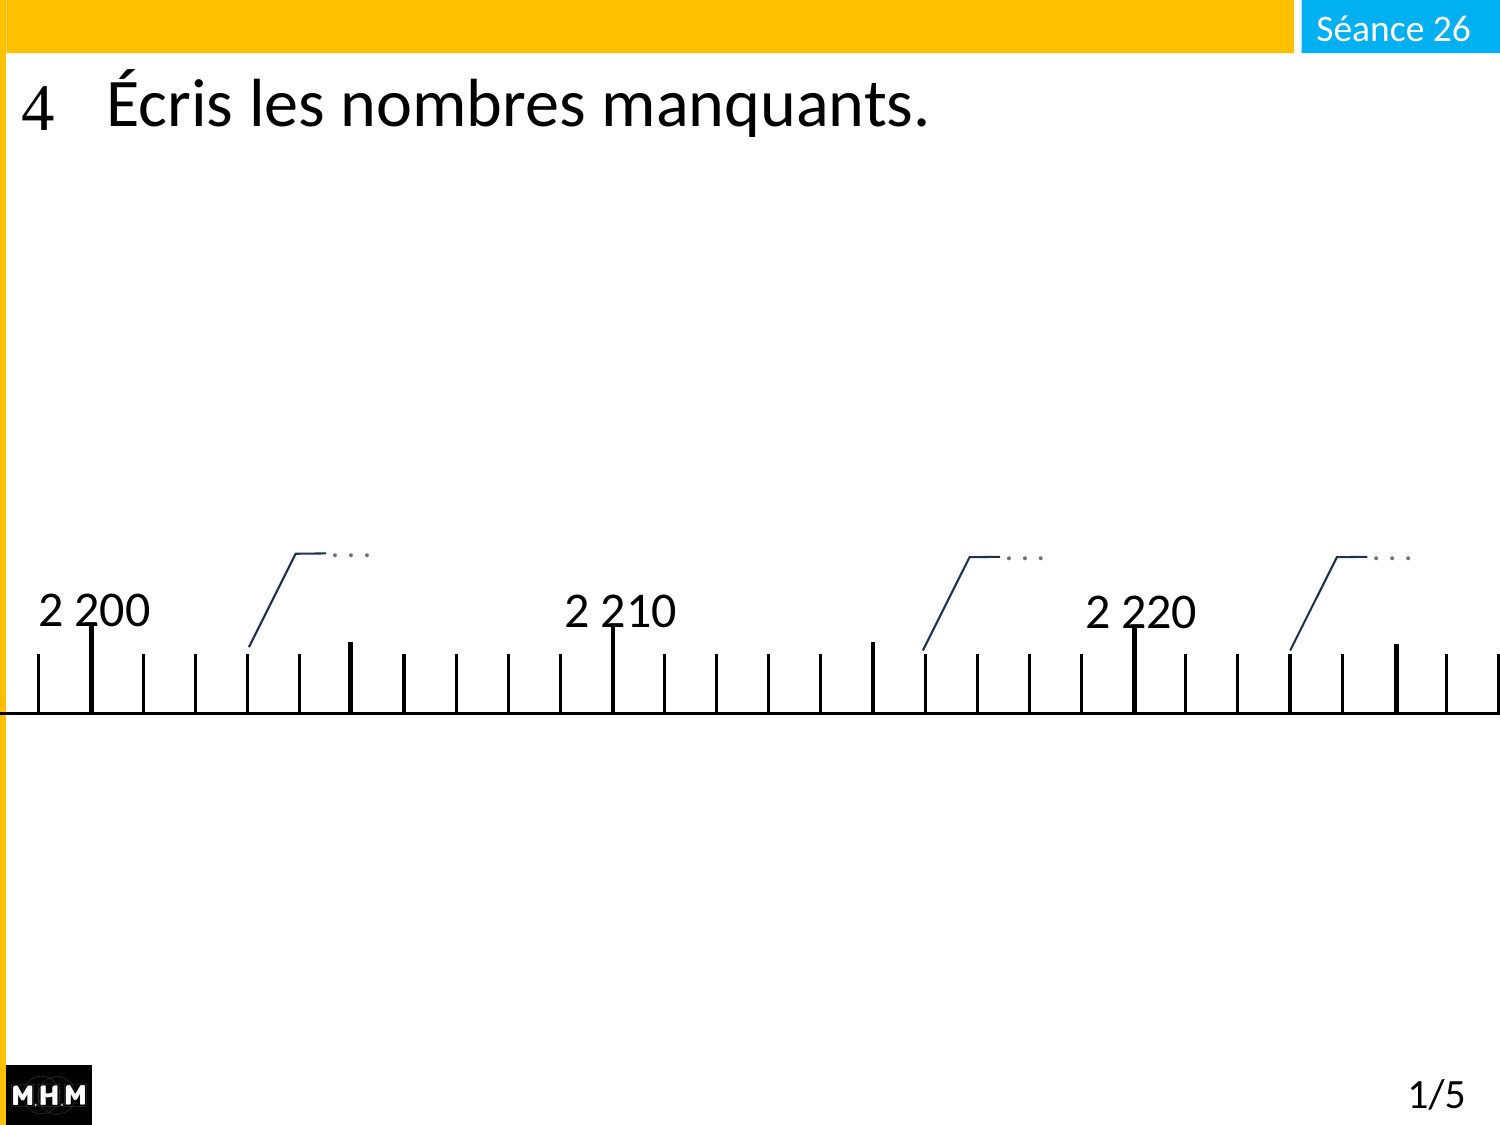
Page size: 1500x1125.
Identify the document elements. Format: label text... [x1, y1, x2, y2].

text_box . . . [258, 497, 396, 625]
text_box 2 210 [549, 570, 718, 625]
picture [6, 1065, 92, 1125]
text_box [0, 625, 1500, 716]
title Écris les nombres manquants. [91, 60, 1385, 150]
text_box . . . [1301, 501, 1437, 625]
list 1/5 [1373, 1064, 1500, 1125]
text_box 2 200 [23, 568, 174, 625]
text_box . . . [934, 501, 1070, 625]
text_box 2 220 [1070, 571, 1221, 625]
